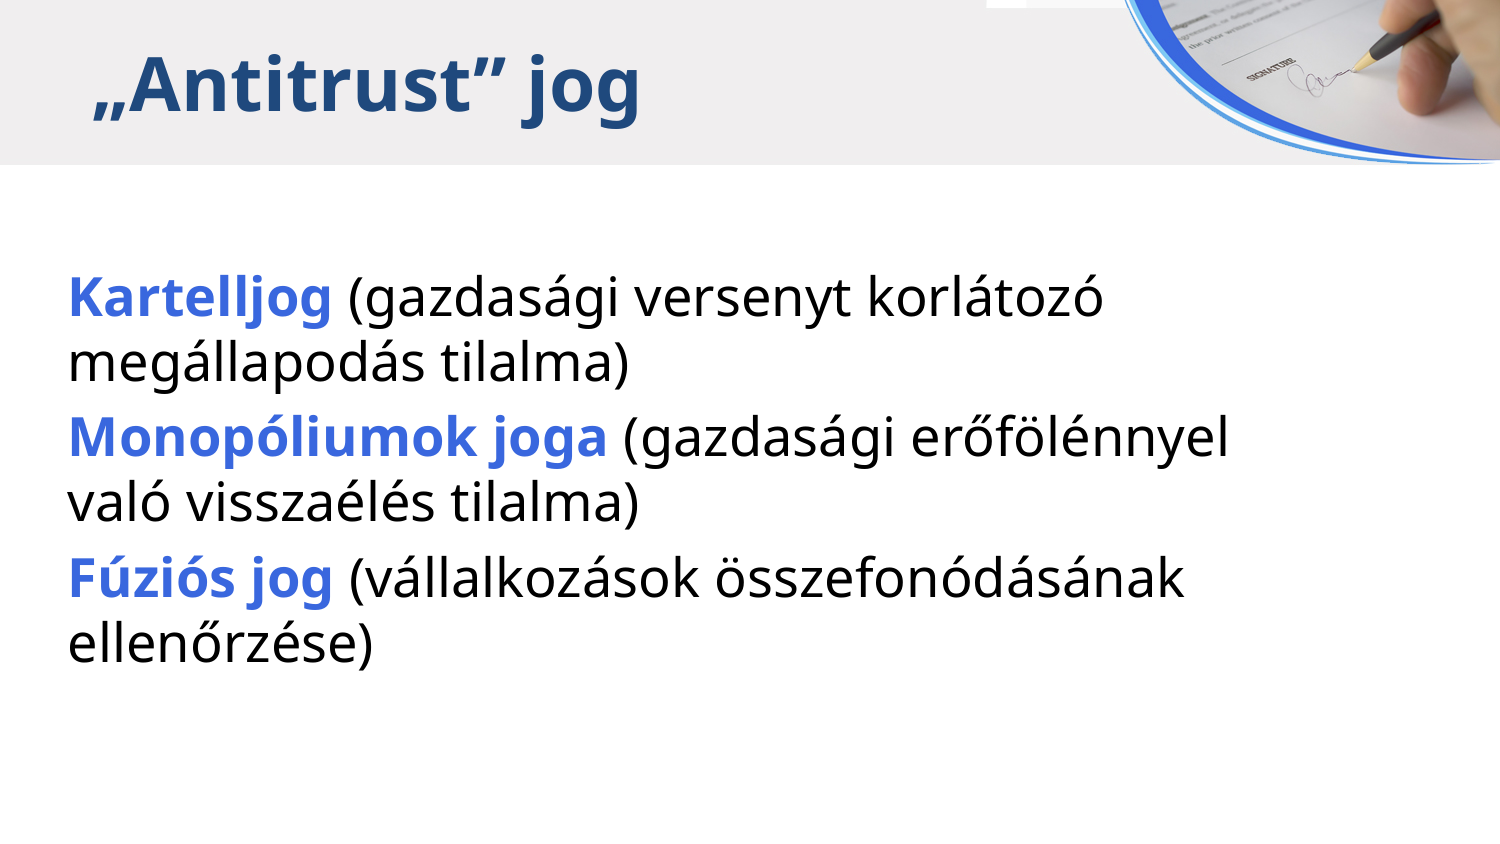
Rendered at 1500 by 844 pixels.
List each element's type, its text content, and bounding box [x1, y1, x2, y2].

list Kartelljog (gazdasági versenyt korlátozó megállapodás tilalma) Monopóliumok joga (gazdasági erőfölénnyel való visszaélés tilalma) Fúziós jog (vállalkozások összefonódásának ellenőrzése) [53, 173, 1353, 741]
picture [0, 0, 1500, 844]
list „Antitrust” jog [76, 13, 1500, 151]
